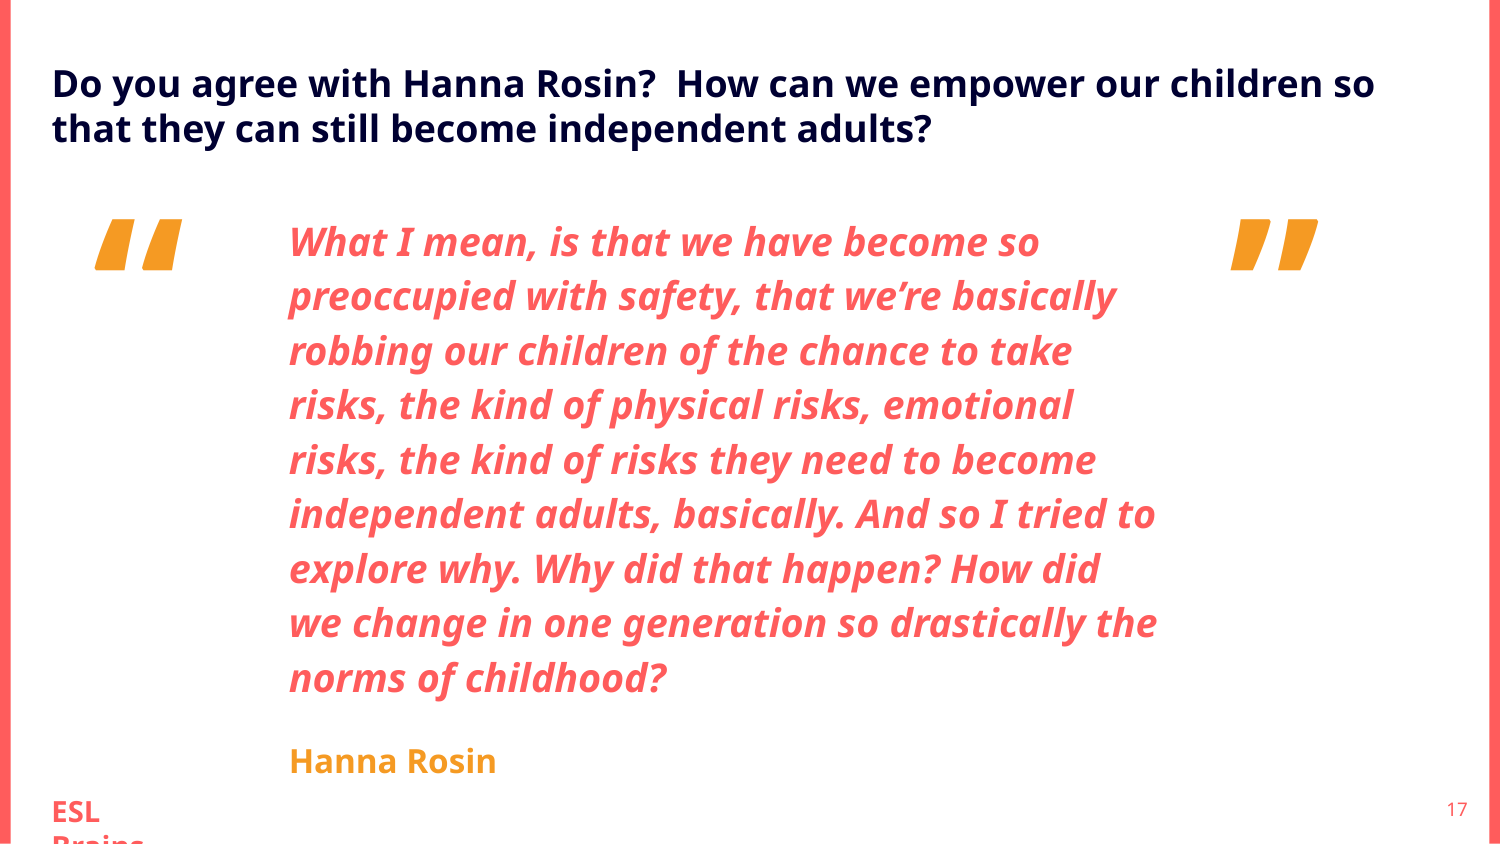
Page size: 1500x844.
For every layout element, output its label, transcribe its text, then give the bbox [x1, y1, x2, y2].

text_box “ [77, 145, 234, 426]
text_box ” [1213, 145, 1370, 426]
text_box Do you agree with Hanna Rosin? How can we empower our children so that they can still become independent adults? [36, 45, 1411, 166]
text_box What I mean, is that we have become so preoccupied with safety, that we’re basically robbing our children of the chance to take risks, the kind of physical risks, emotional risks, the kind of risks they need to become independent adults, basically. And so I tried to explore why. Why did that happen? How did we change in one generation so drastically the norms of childhood? Hanna Rosin [273, 194, 1177, 796]
slide_number ‹#› [1394, 778, 1483, 844]
